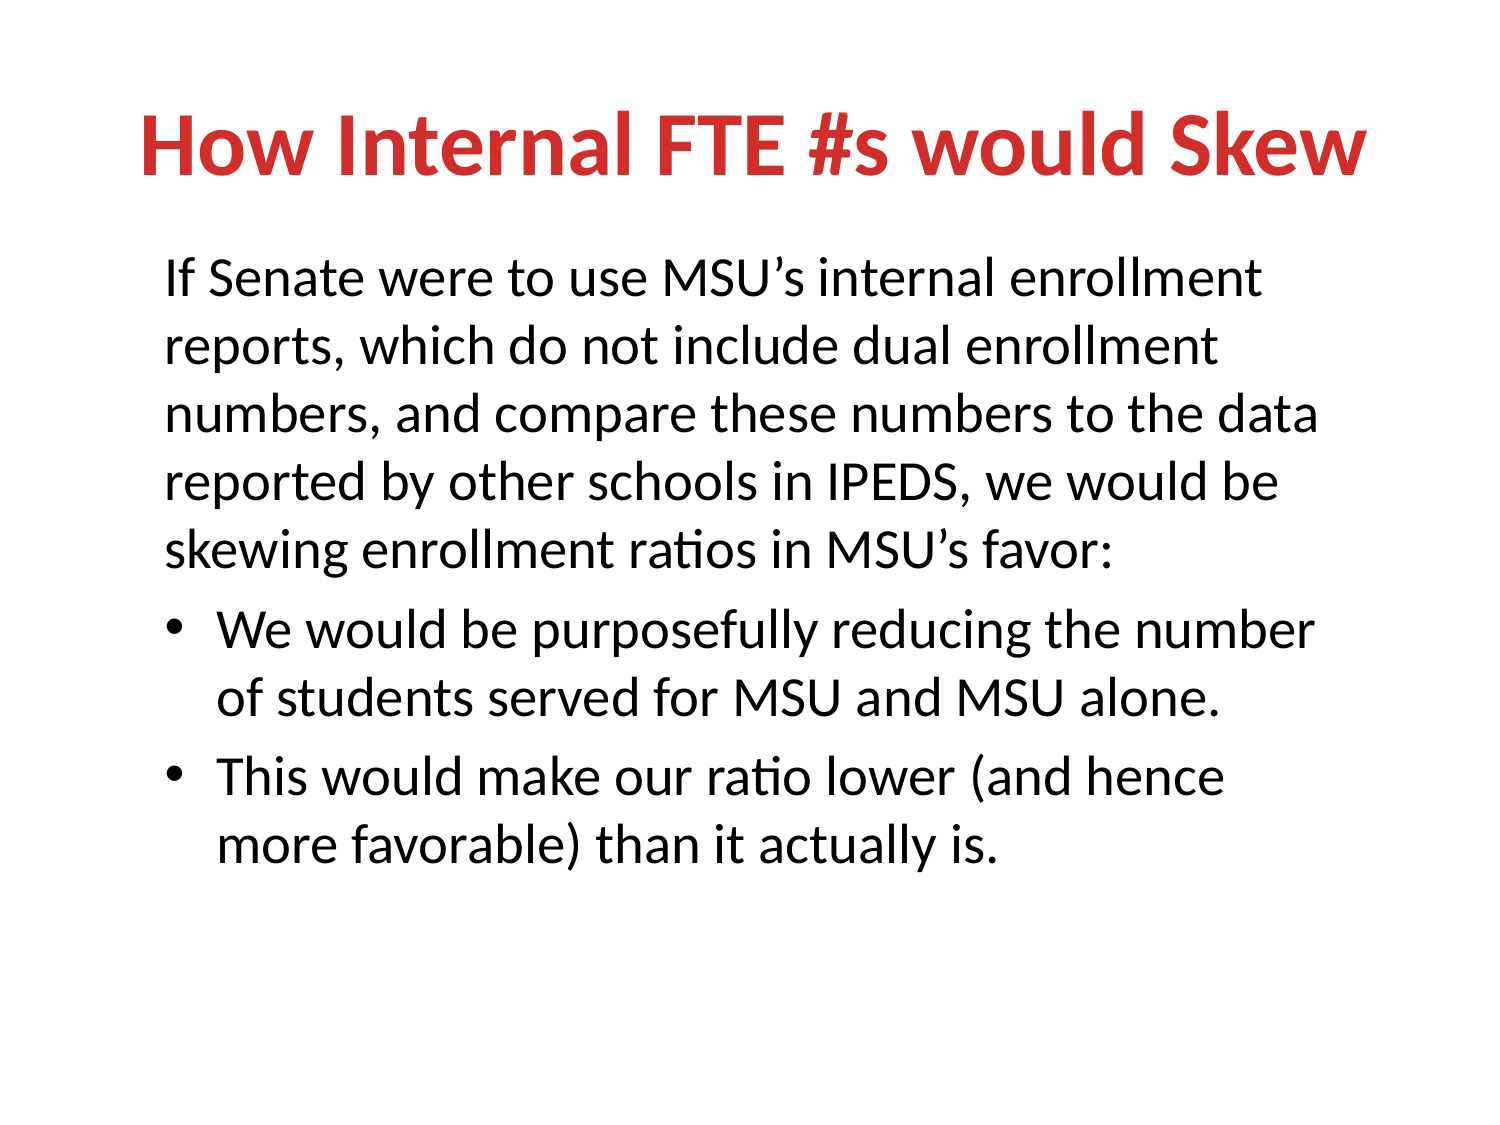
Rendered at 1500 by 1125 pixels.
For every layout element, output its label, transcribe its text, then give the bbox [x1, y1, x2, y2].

list If Senate were to use MSU’s internal enrollment reports, which do not include dual enrollment numbers, and compare these numbers to the data reported by other schools in IPEDS, we would be skewing enrollment ratios in MSU’s favor: We would be purposefully reducing the number of students served for MSU and MSU alone. This would make our ratio lower (and hence more favorable) than it actually is. [149, 232, 1358, 1005]
title How Internal FTE #s would Skew [53, 45, 1457, 233]
